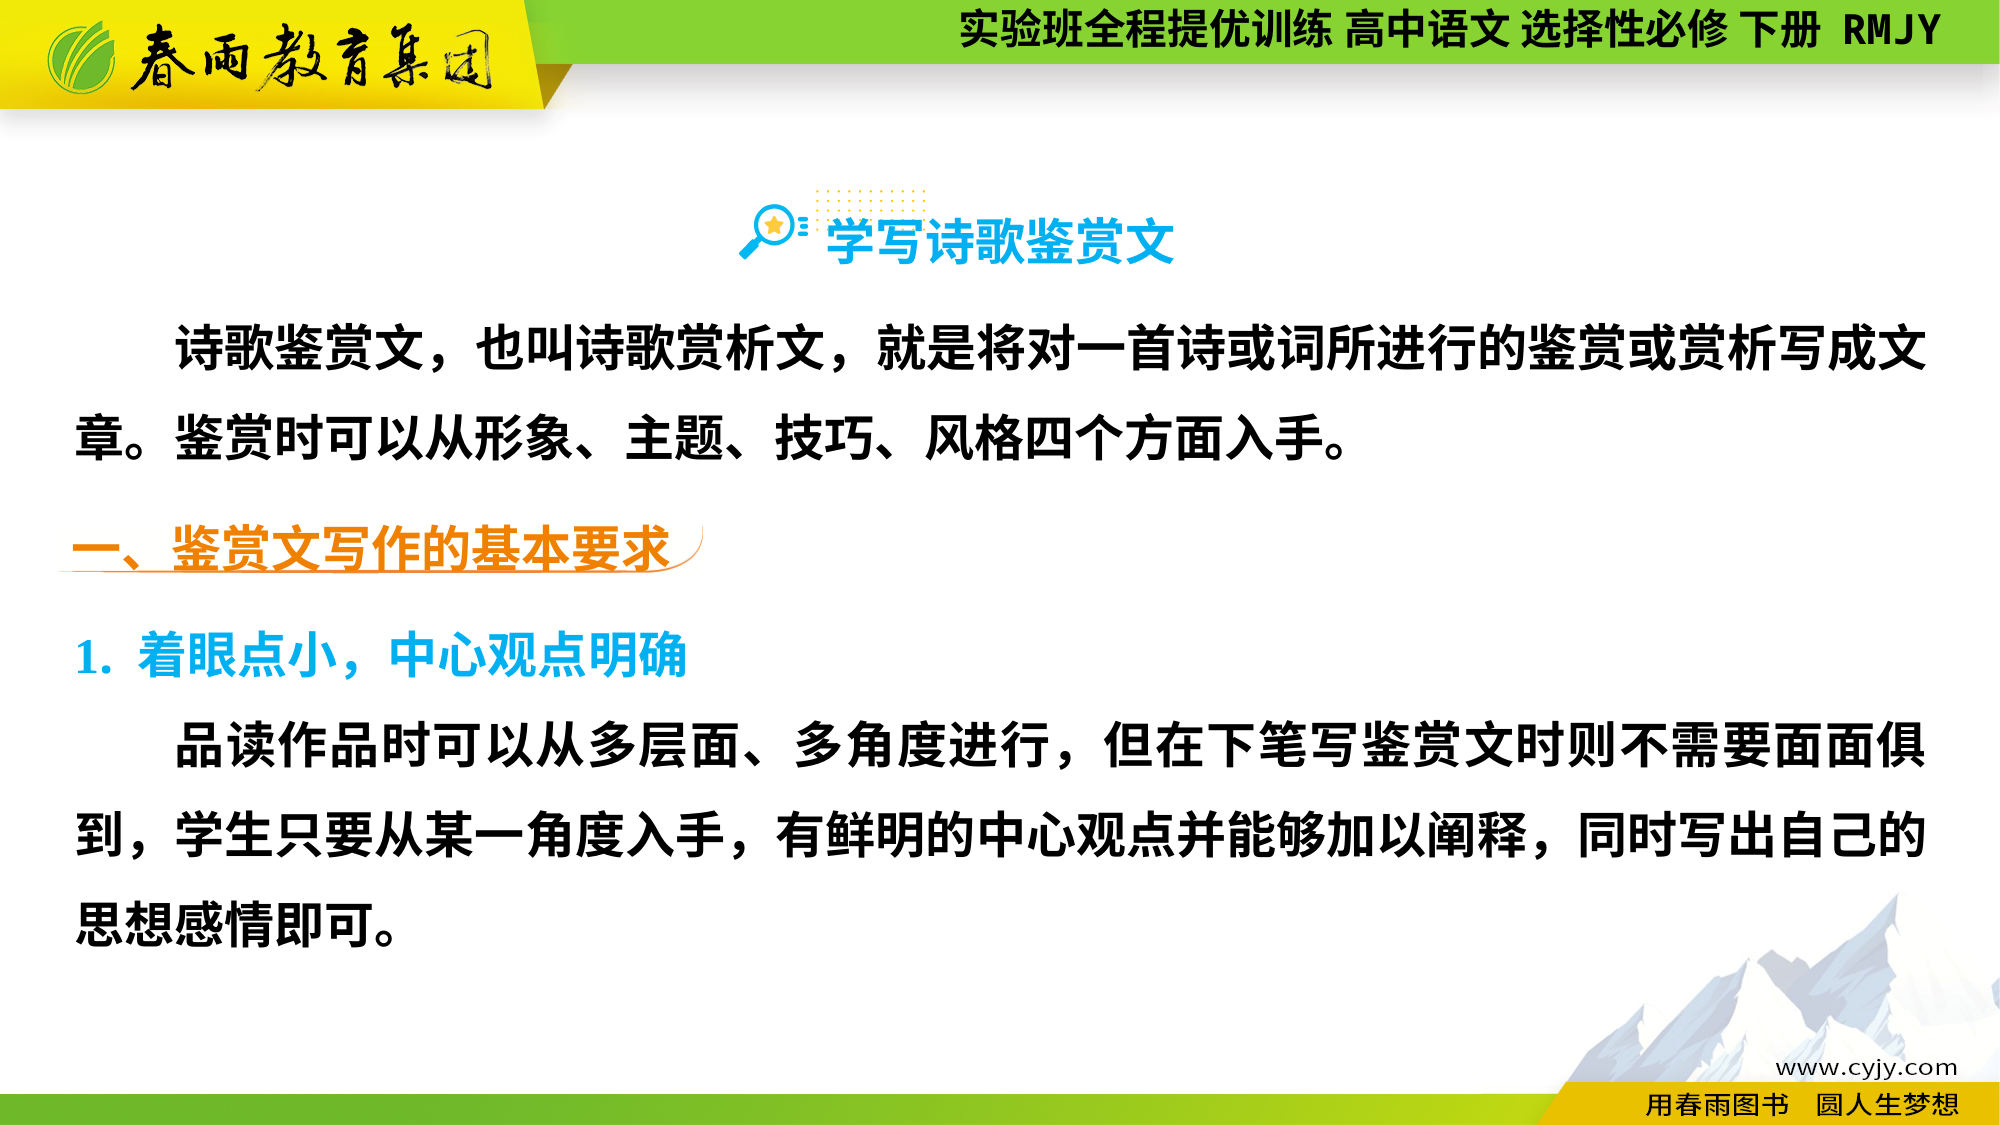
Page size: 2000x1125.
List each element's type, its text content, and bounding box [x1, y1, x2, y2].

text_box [736, 172, 1194, 280]
list 诗歌鉴赏文，也叫诗歌赏析文，就是将对一首诗或词所进行的鉴赏或赏析写成文章。鉴赏时可以从形象、主题、技巧、风格四个方面入手。 [59, 278, 1944, 465]
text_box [50, 479, 703, 587]
text_box 1. 着眼点小，中心观点明确 品读作品时可以从多层面、多角度进行，但在下笔写鉴赏文时则不需要面面俱到，学生只要从某一角度入手，有鲜明的中心观点并能够加以阐释，同时写出自己的思想感情即可。 [59, 585, 1944, 961]
picture [0, 0, 2000, 1125]
